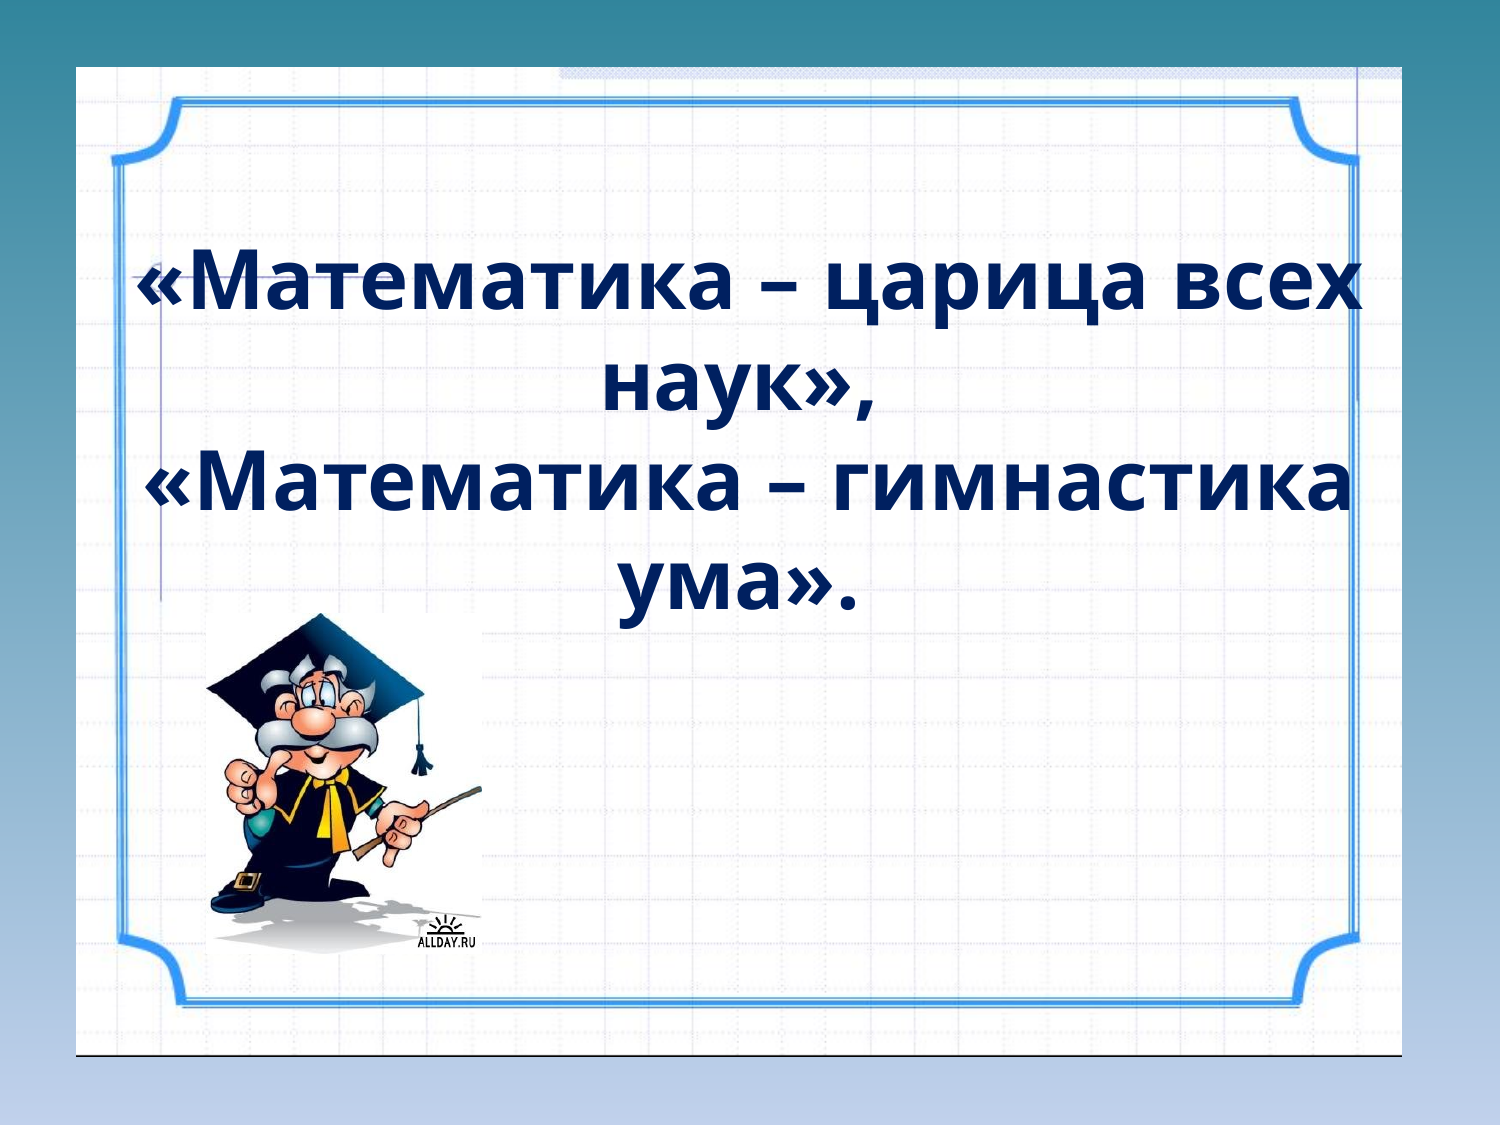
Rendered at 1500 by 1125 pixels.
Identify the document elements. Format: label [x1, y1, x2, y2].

picture [76, 67, 1402, 1058]
